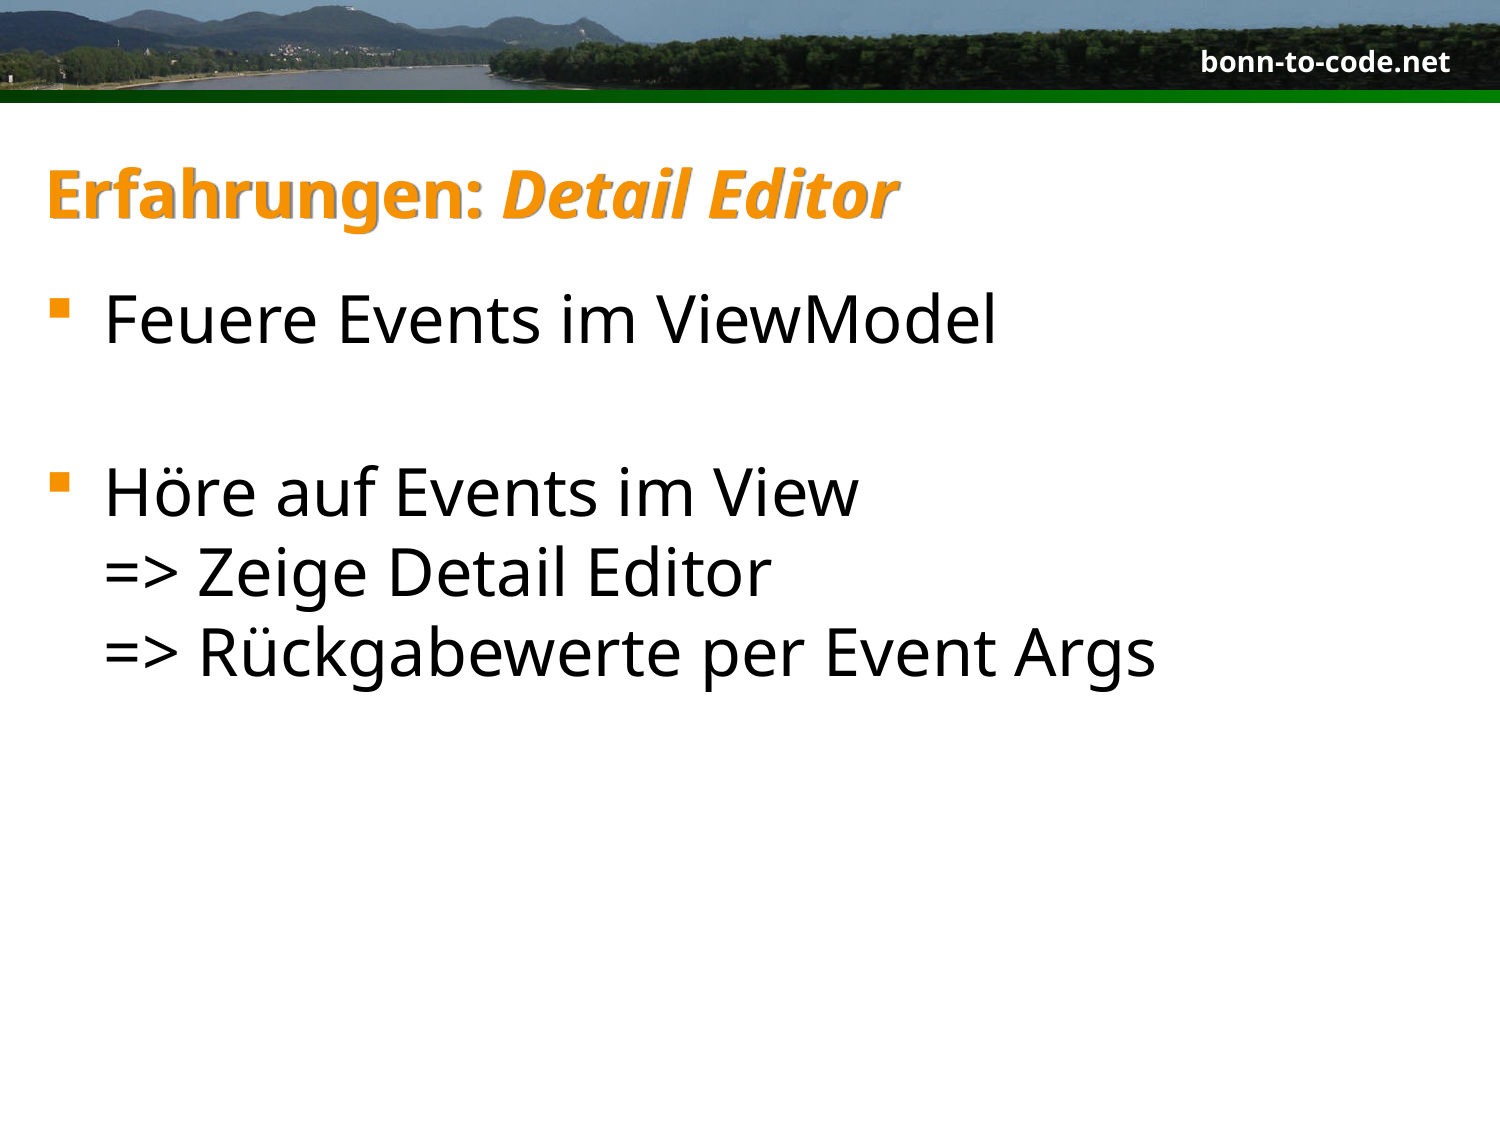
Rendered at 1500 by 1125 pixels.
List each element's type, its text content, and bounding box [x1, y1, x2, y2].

picture [0, 0, 1500, 90]
title Erfahrungen: Detail Editor [29, 113, 1471, 269]
list Feuere Events im ViewModel Höre auf Events im View => Zeige Detail Editor => Rückgabewerte per Event Args [29, 269, 1471, 1125]
